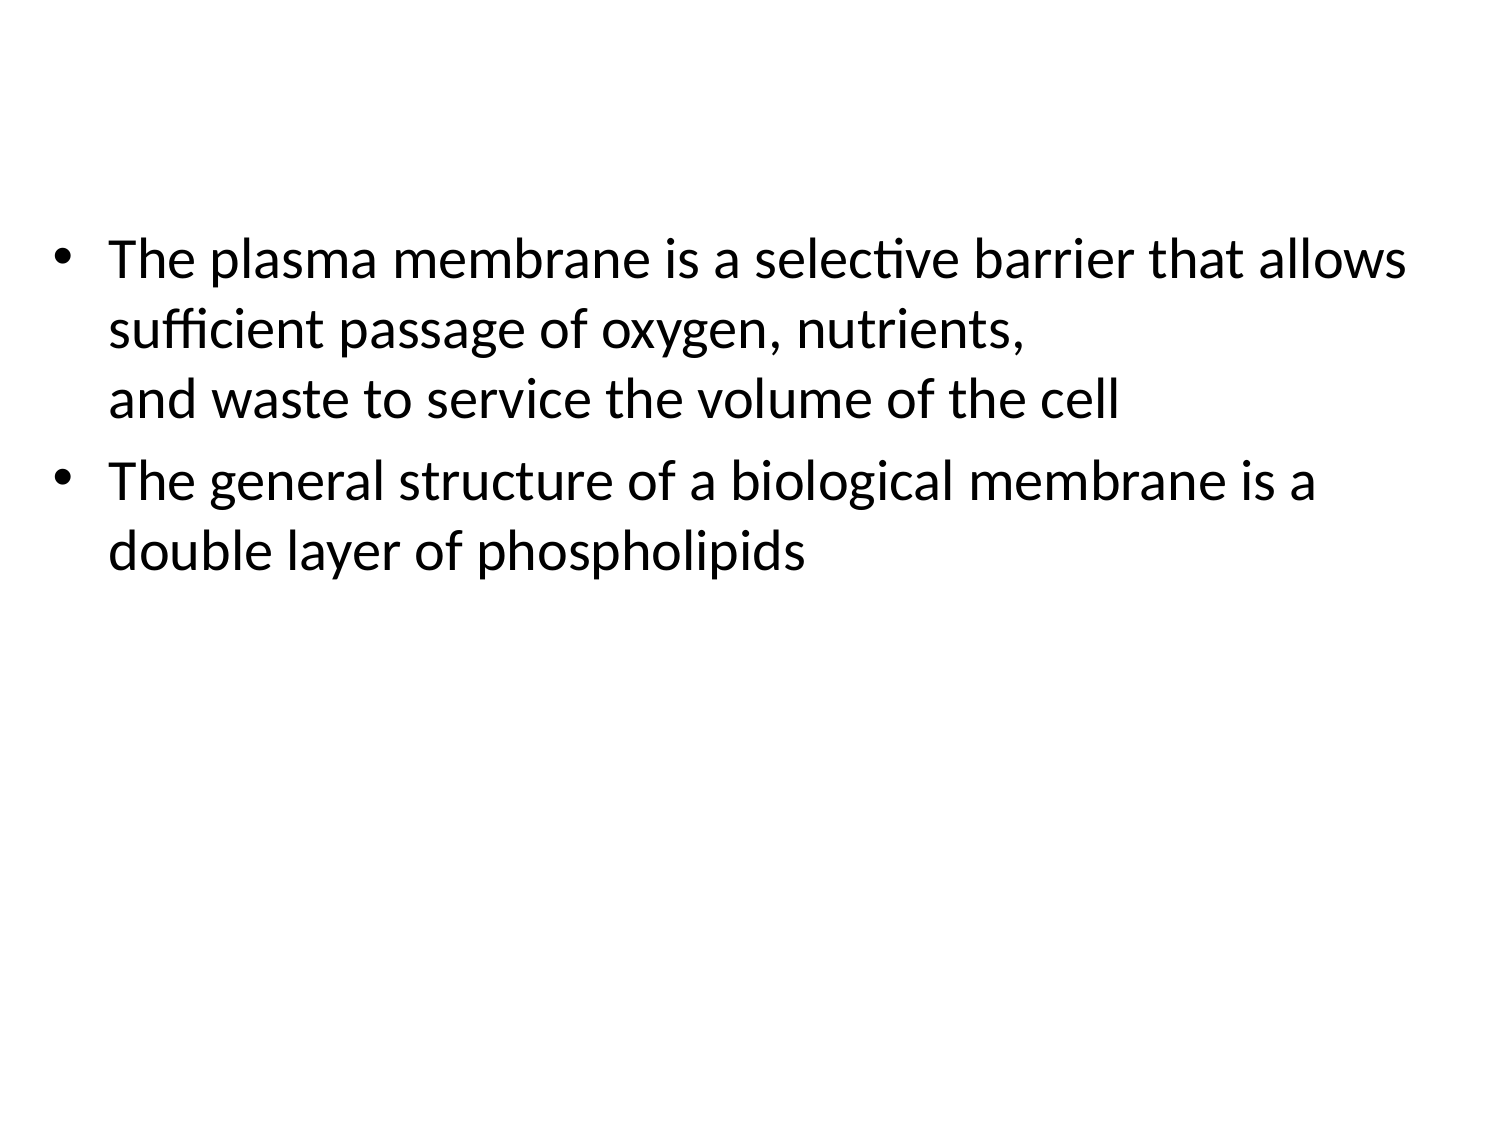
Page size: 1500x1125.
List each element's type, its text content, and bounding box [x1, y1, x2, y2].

list The plasma membrane is a selective barrier that allows sufficient passage of oxygen, nutrients, and waste to service the volume of the cell The general structure of a biological membrane is a double layer of phospholipids [37, 212, 1438, 638]
